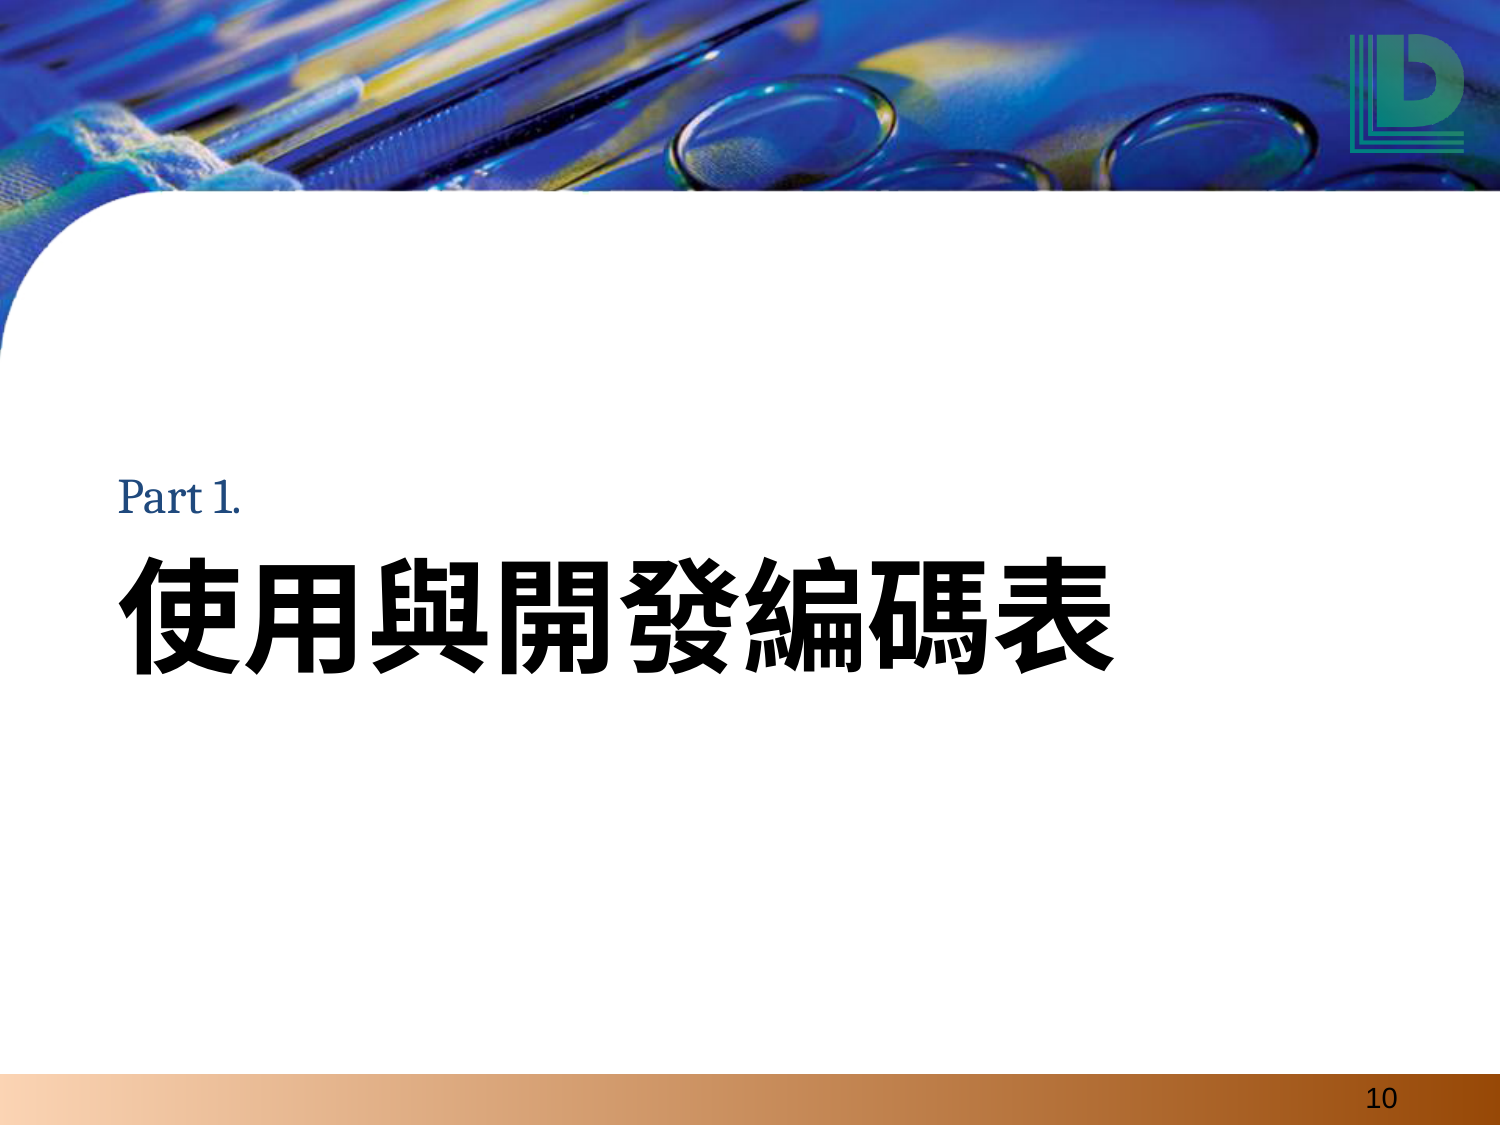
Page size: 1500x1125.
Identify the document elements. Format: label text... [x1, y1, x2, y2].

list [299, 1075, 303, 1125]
slide_number ‹#› [1350, 1074, 1488, 1118]
table_cell 2 [369, 1075, 373, 1125]
list Part 1. [102, 284, 1397, 531]
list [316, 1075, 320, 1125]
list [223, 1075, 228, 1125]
title 使用與開發編碼表 [102, 531, 1397, 999]
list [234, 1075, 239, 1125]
picture [0, 0, 1500, 383]
